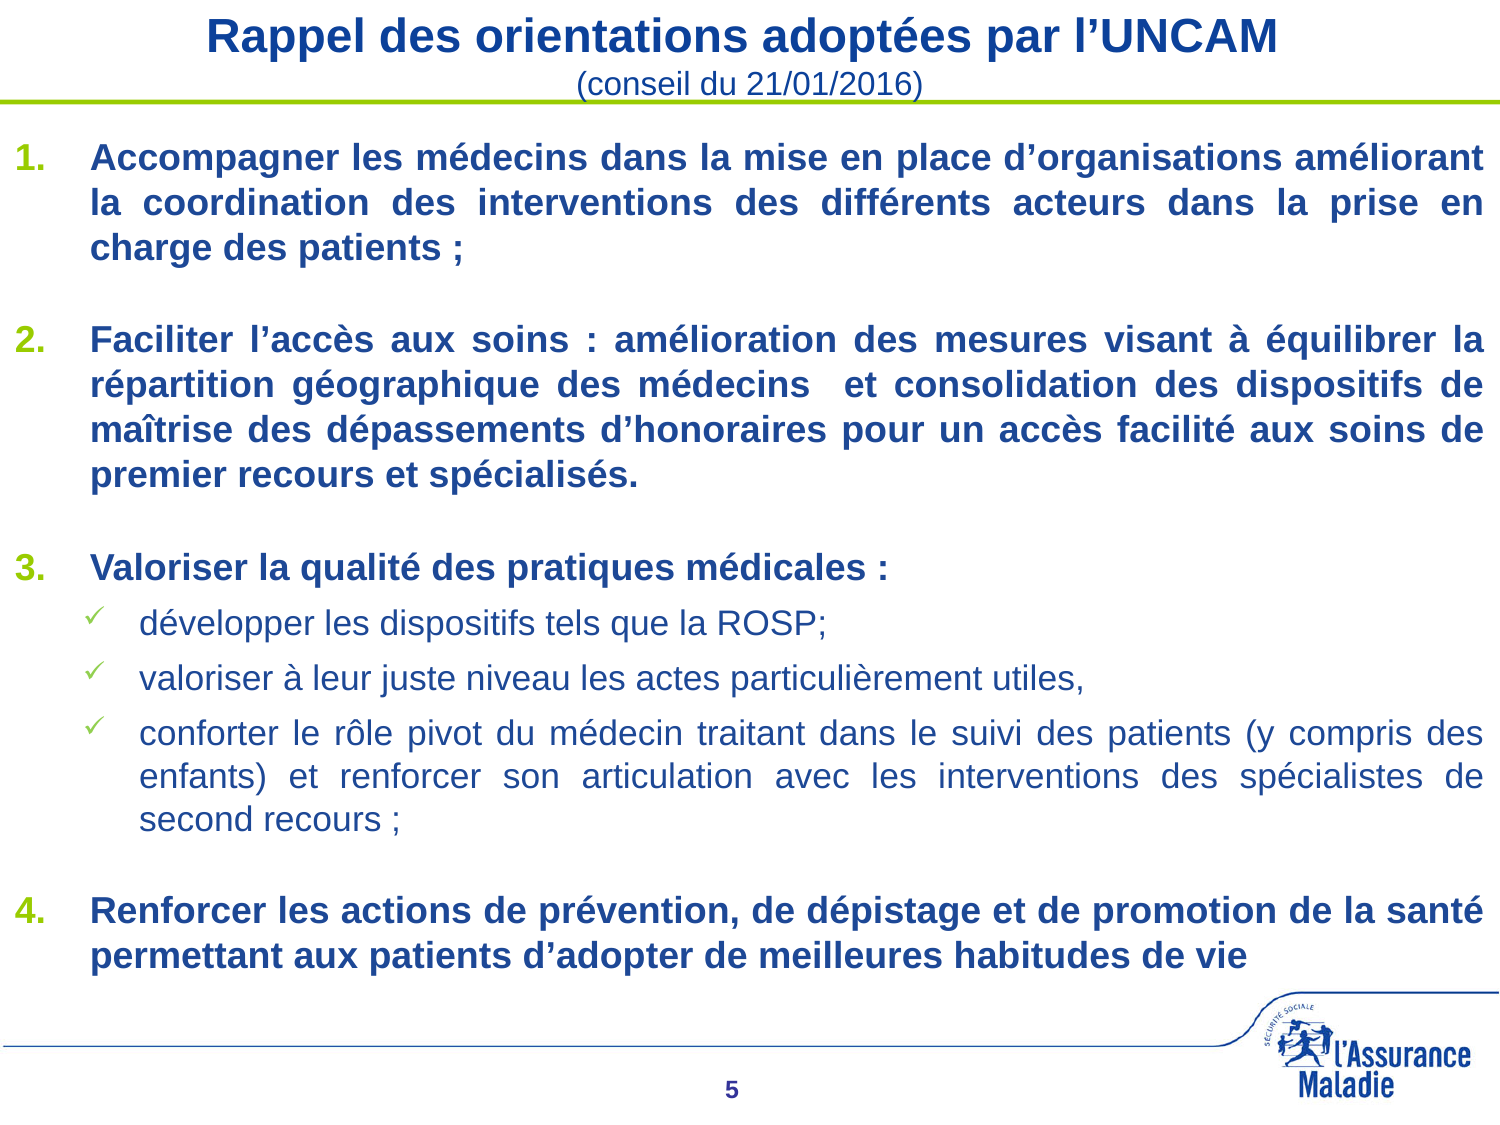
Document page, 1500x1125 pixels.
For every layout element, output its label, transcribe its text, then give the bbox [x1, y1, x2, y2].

picture [0, 988, 1500, 1124]
slide_number 5 [690, 1070, 774, 1106]
title Rappel des orientations adoptées par l’UNCAM (conseil du 21/01/2016) [0, 4, 1500, 102]
list Accompagner les médecins dans la mise en place d’organisations améliorant la coordination des interventions des différents acteurs dans la prise en charge des patients ; Faciliter l’accès aux soins : amélioration des mesures visant à équilibrer la répartition géographique des médecins et consolidation des dispositifs de maîtrise des dépassements d’honoraires pour un accès facilité aux soins de premier recours et spécialisés. Valoriser la qualité des pratiques médicales : développer les dispositifs tels que la ROSP; valoriser à leur juste niveau les actes particulièrement utiles, conforter le rôle pivot du médecin traitant dans le suivi des patients (y compris des enfants) et renforcer son articulation avec les interventions des spécialistes de second recours ; Renforcer les actions de prévention, de dépistage et de promotion de la santé permettant aux patients d’adopter de meilleures habitudes de vie [0, 125, 1500, 988]
